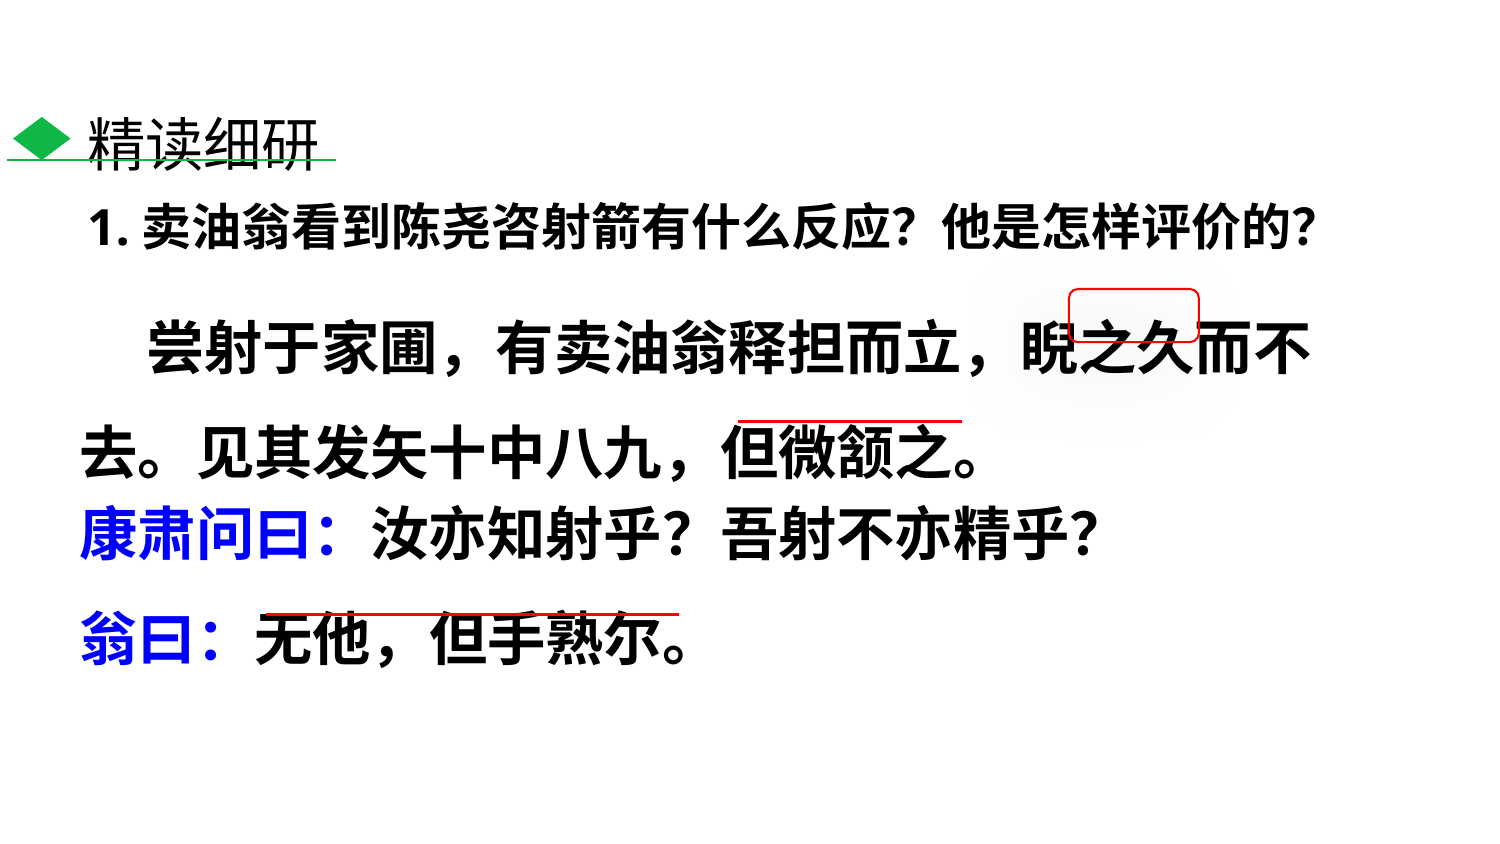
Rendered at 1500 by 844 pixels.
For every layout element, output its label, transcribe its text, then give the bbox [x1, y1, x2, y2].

text_box 康肃问曰：汝亦知射乎？吾射不亦精乎？ 翁曰：无他，但手熟尔。 [64, 455, 1436, 680]
text_box 尝射于家圃，有卖油翁释担而立，睨之久而不去。见其发矢十中八九，但微颔之。 [64, 269, 1436, 455]
text_box 1.卖油翁看到陈尧咨射箭有什么反应？他是怎样评价的？ [72, 187, 1357, 263]
text_box [1067, 287, 1200, 344]
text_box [7, 100, 337, 187]
